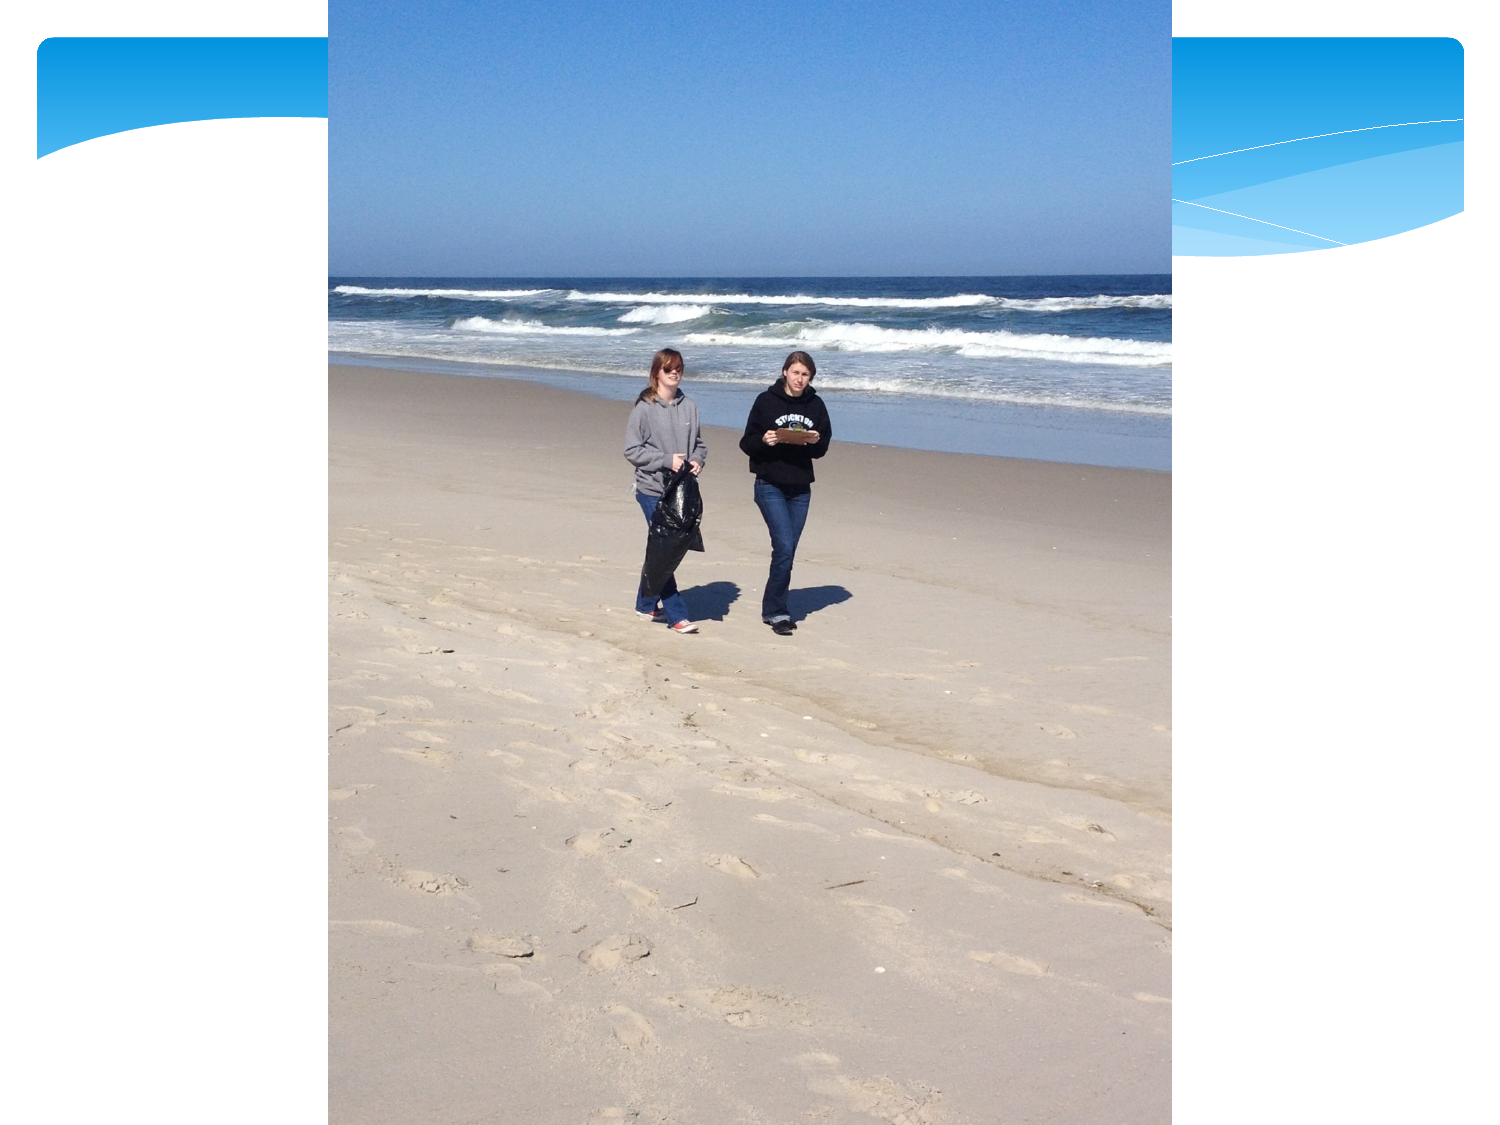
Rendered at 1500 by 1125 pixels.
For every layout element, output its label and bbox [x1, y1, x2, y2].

picture [327, 0, 1173, 1125]
